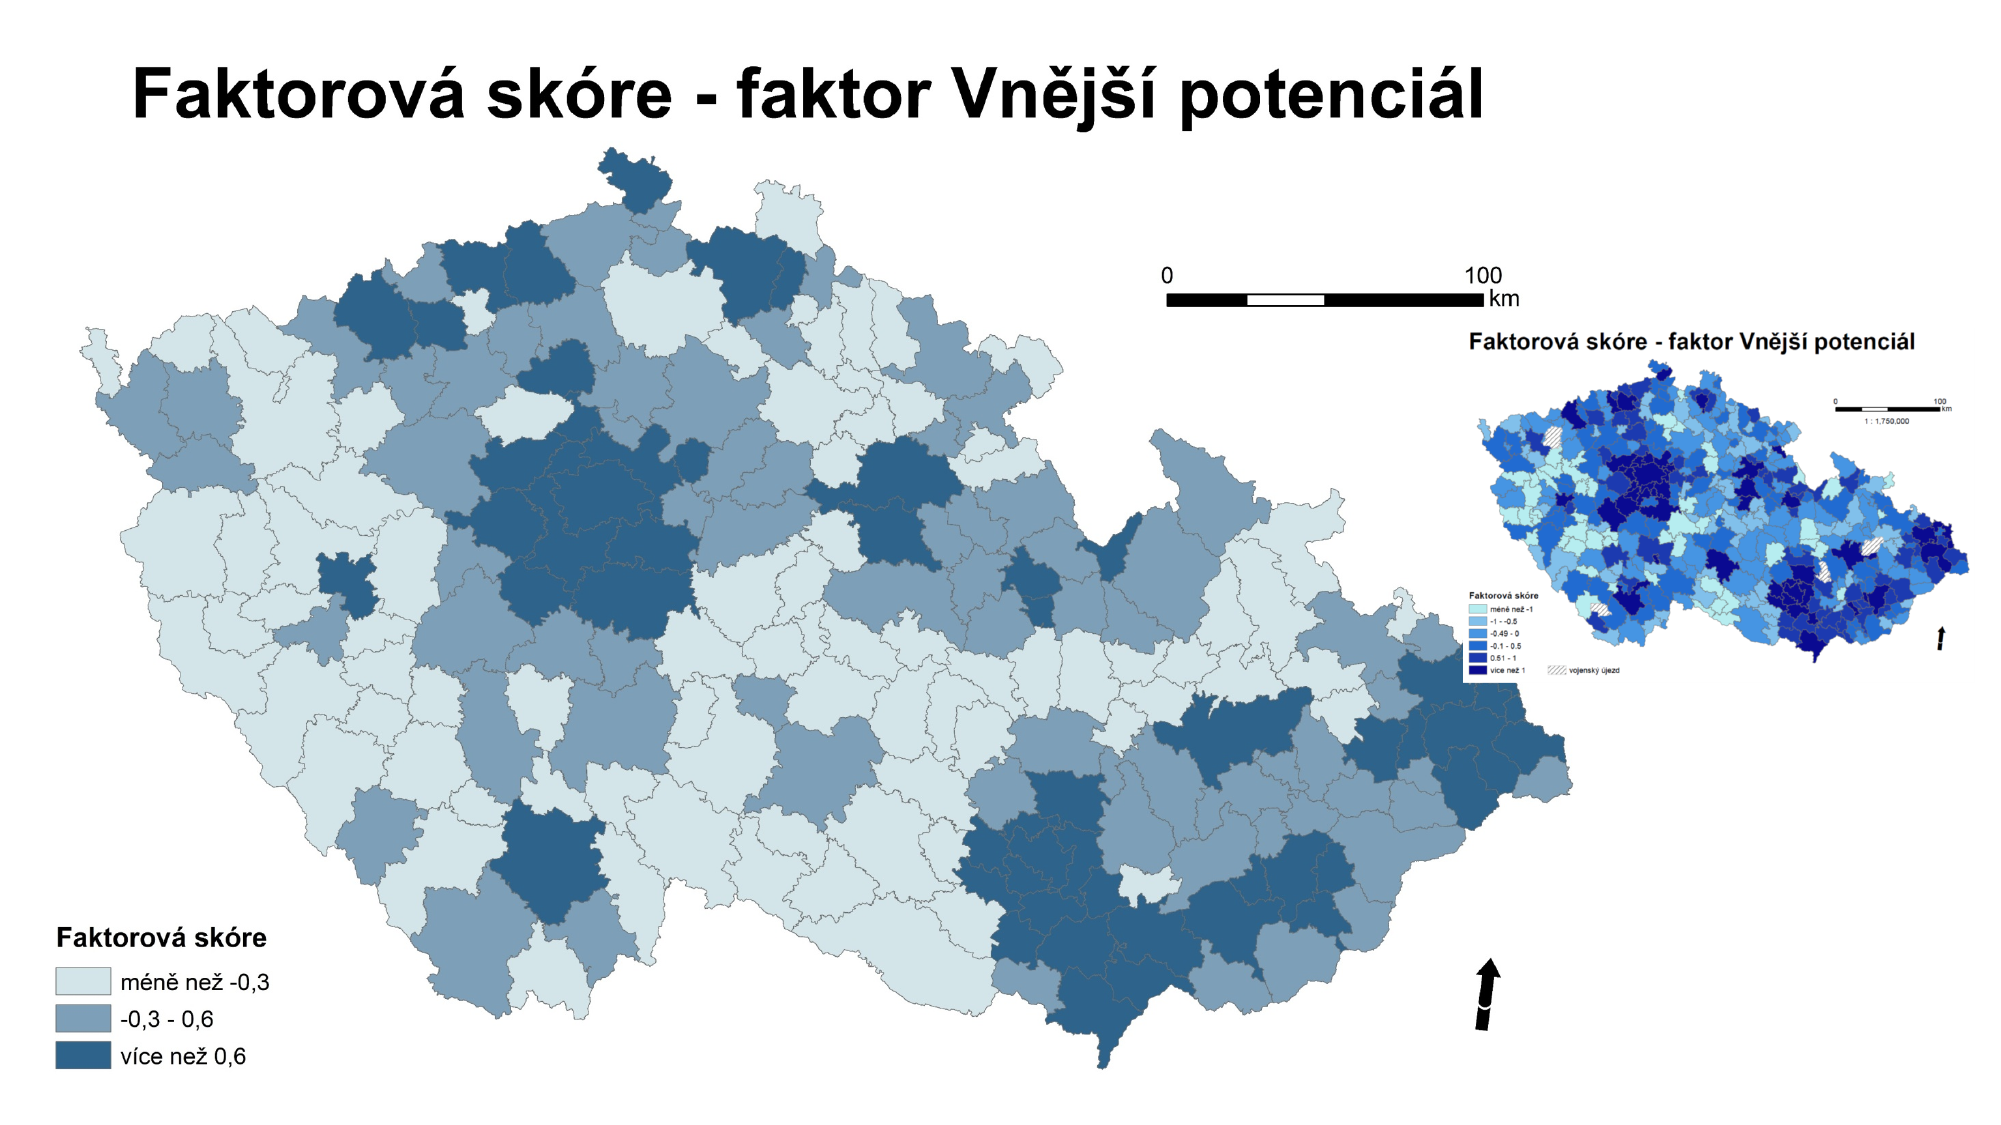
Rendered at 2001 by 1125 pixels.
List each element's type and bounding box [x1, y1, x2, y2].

list [0, 0, 1642, 1125]
picture [1463, 328, 1975, 683]
